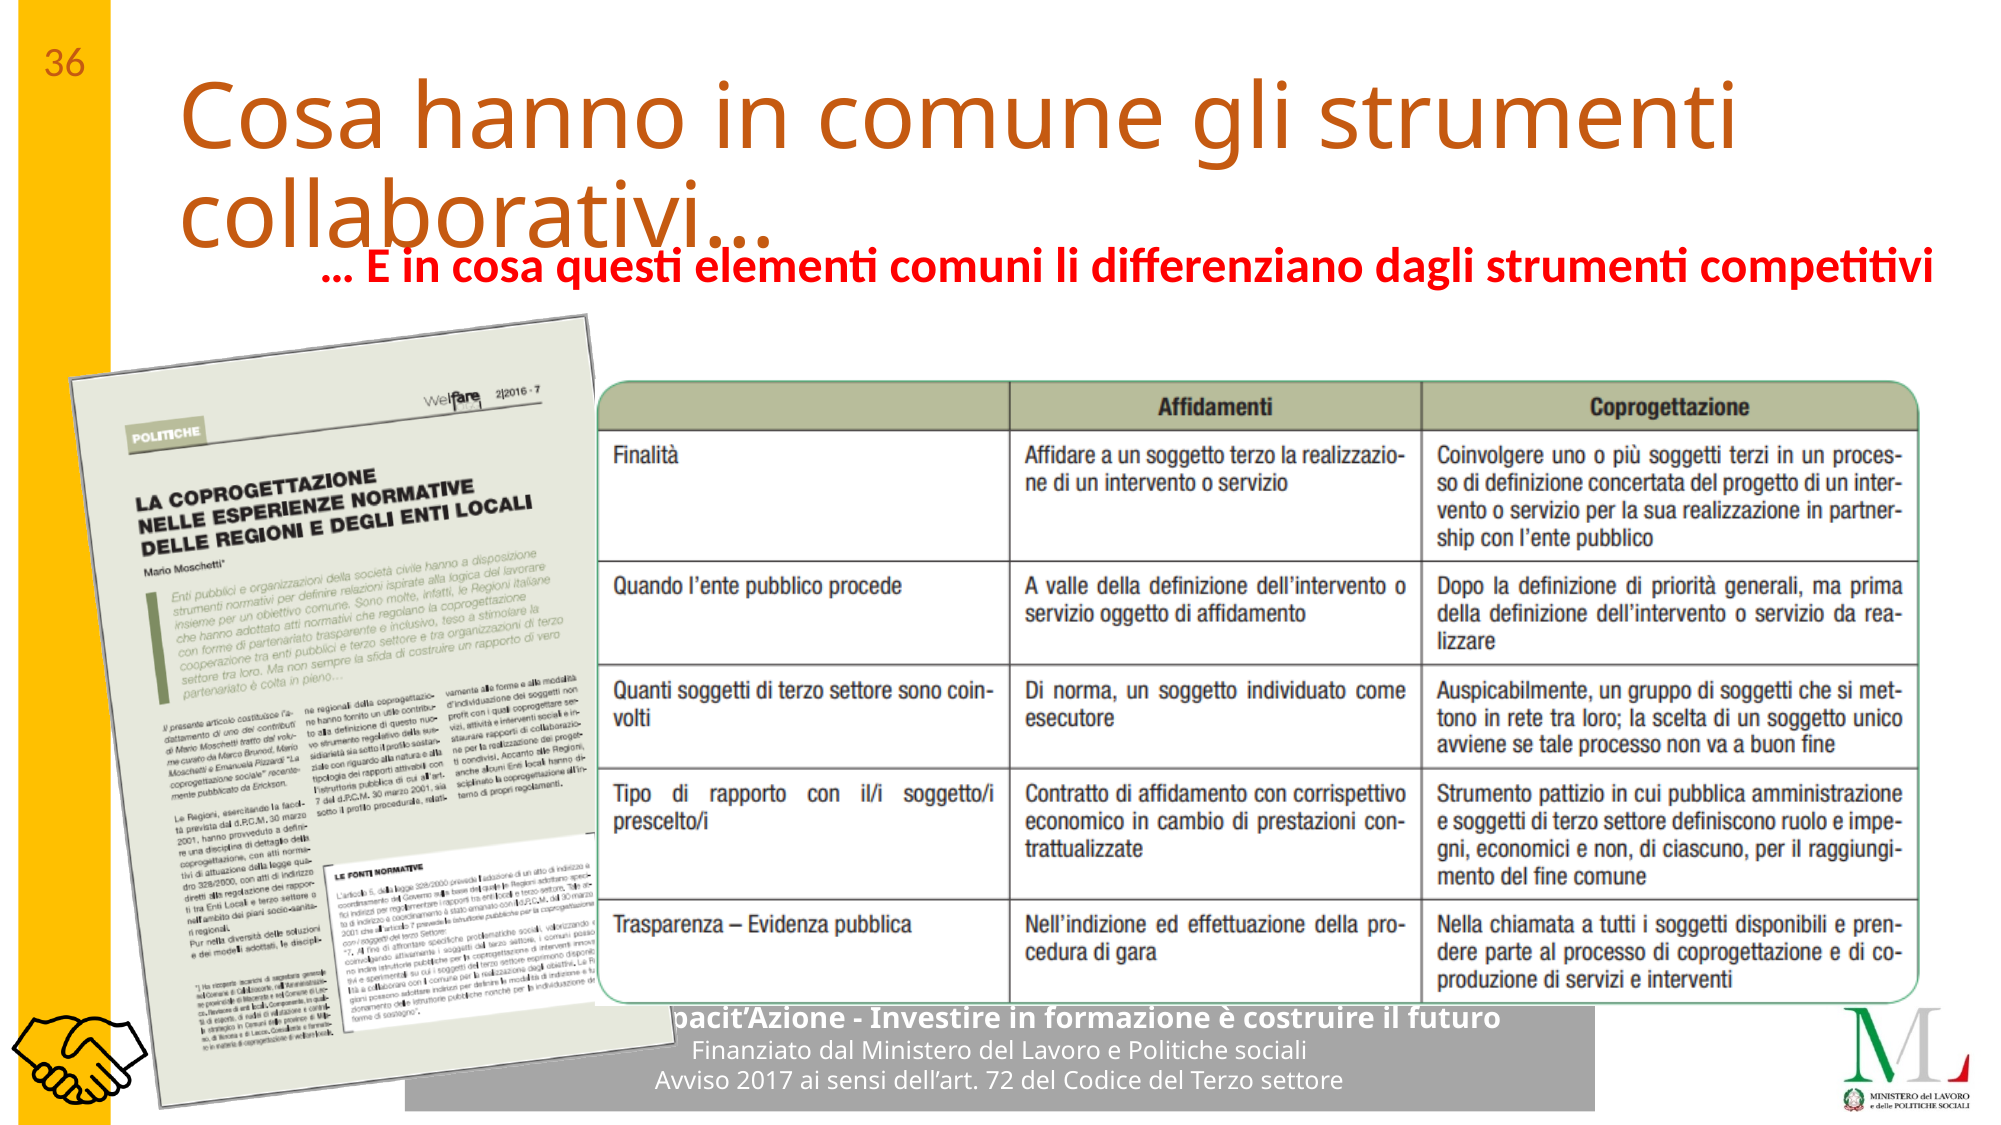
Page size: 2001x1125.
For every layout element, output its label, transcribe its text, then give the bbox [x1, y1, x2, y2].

picture [10, 314, 1987, 1112]
text_box … E in cosa questi elementi comuni li differenziano dagli strumenti competitivi [304, 225, 1973, 300]
title Cosa hanno in comune gli strumenti collaborativi… [163, 59, 1984, 278]
slide_number 36 [1911, 1057, 1995, 1118]
